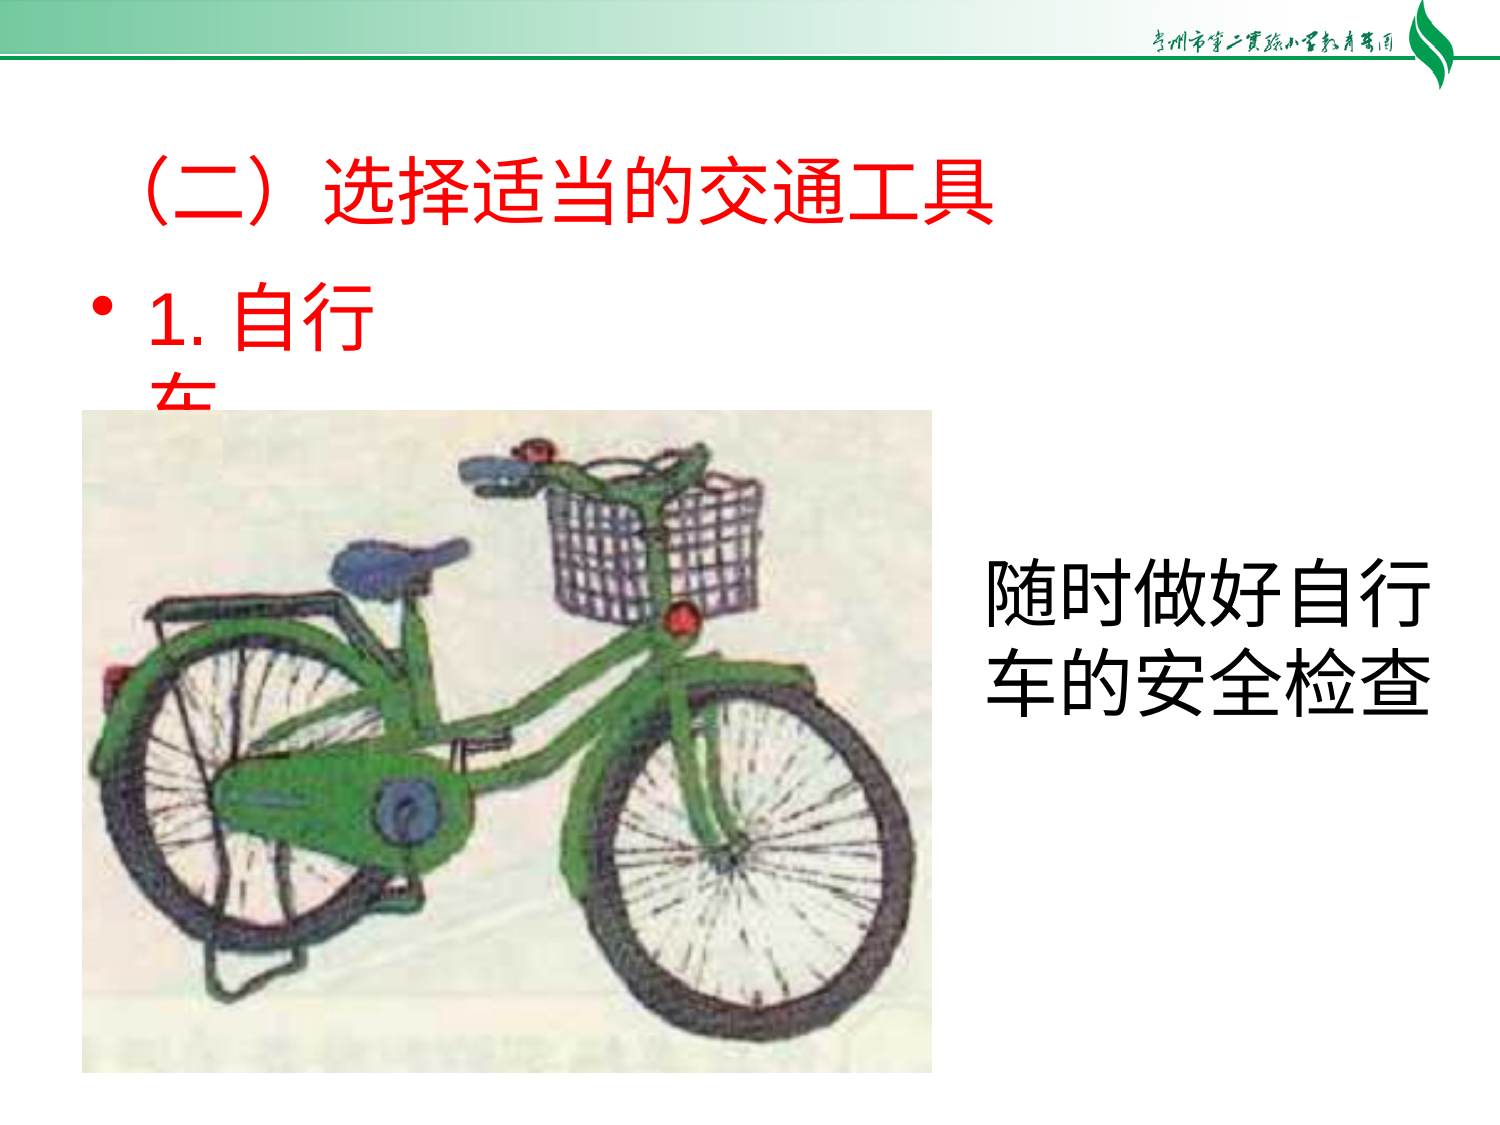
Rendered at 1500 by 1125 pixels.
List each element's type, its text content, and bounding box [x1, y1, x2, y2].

picture [0, 0, 1500, 1125]
list 1.自行车 [74, 262, 453, 916]
text_box （二）选择适当的交通工具 [81, 137, 1012, 242]
text_box 随时做好自行车的安全检查 [968, 539, 1500, 833]
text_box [81, 409, 933, 1073]
